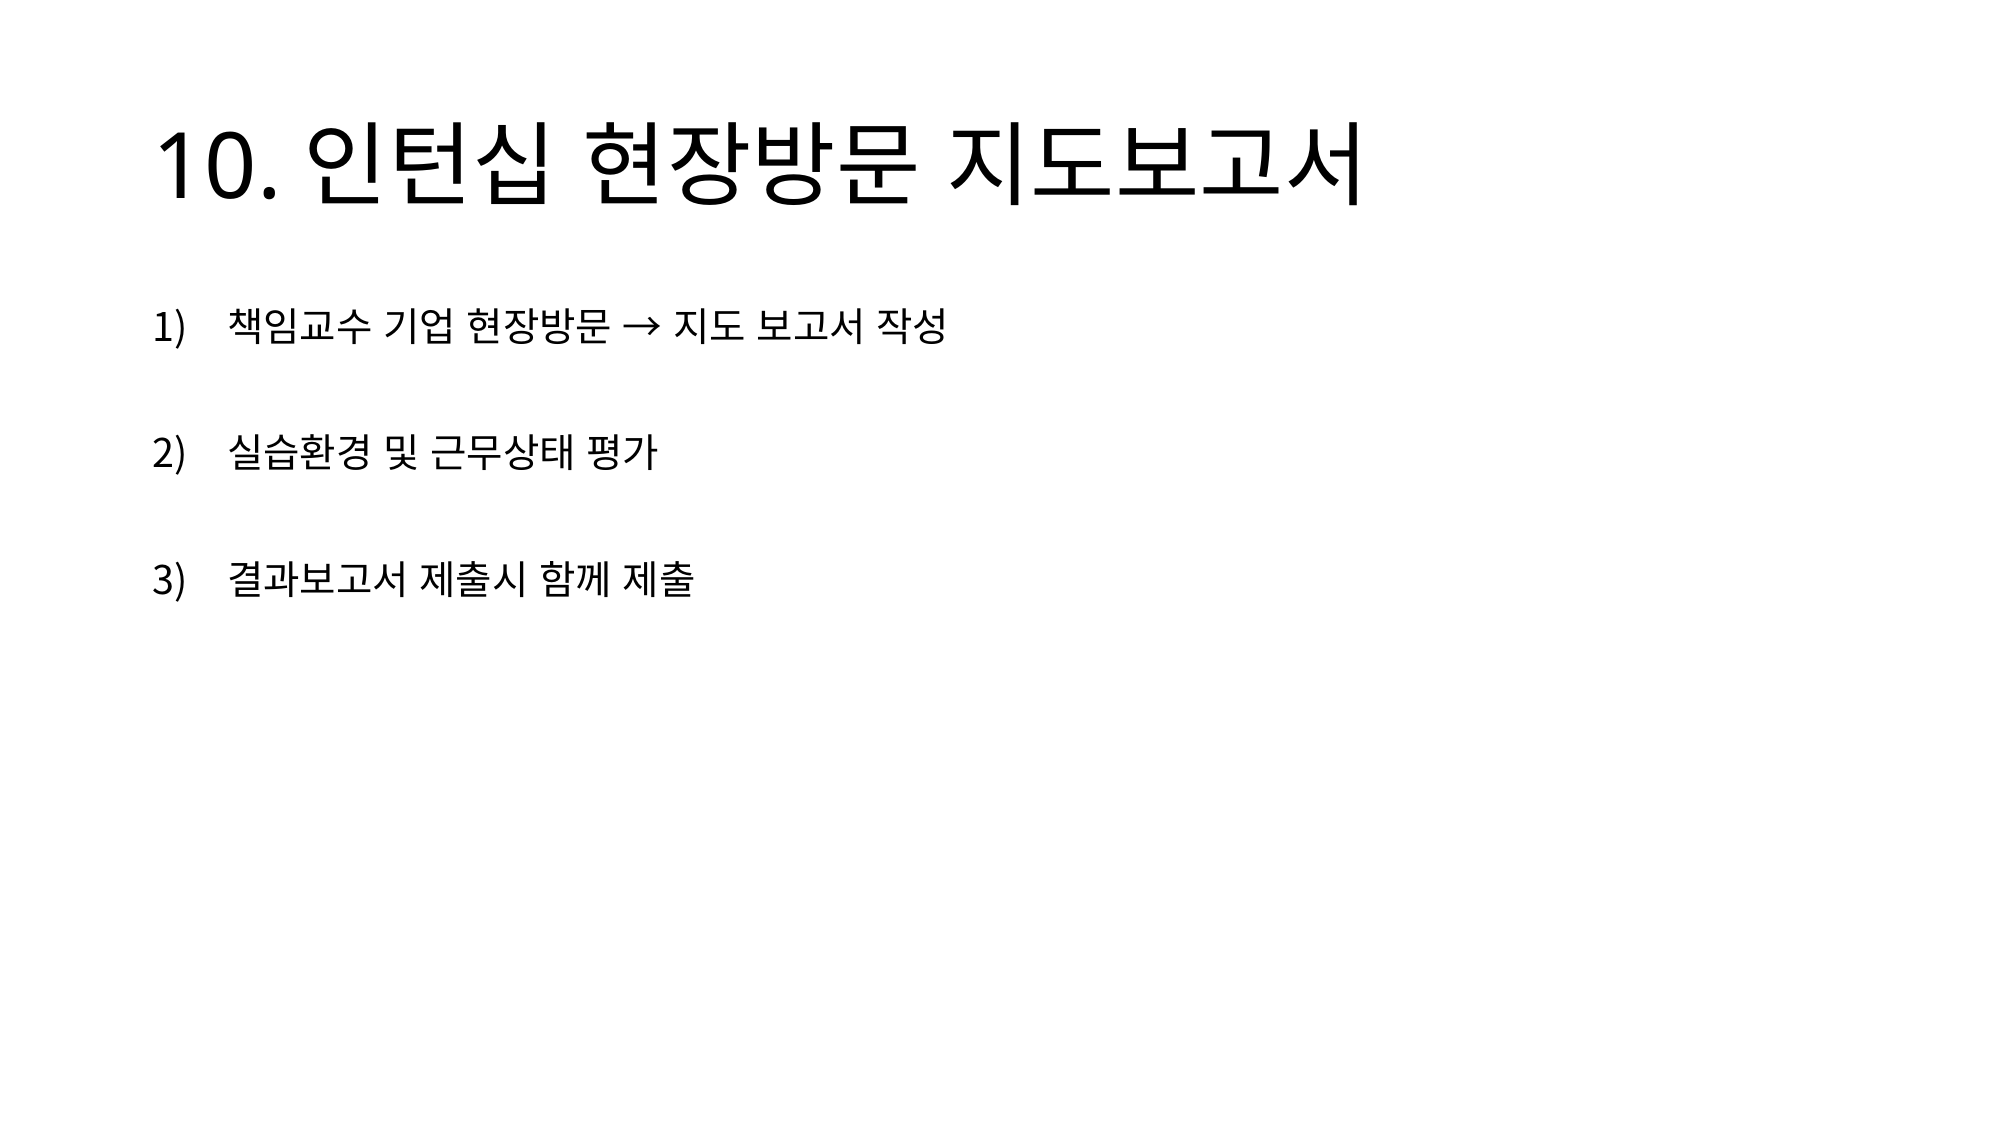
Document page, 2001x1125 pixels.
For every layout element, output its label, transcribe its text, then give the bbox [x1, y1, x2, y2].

list 책임교수 기업 현장방문 → 지도 보고서 작성 실습환경 및 근무상태 평가 결과보고서 제출시 함께 제출 [137, 299, 1863, 1014]
title 10.인턴십 현장방문 지도보고서 [137, 59, 1863, 278]
